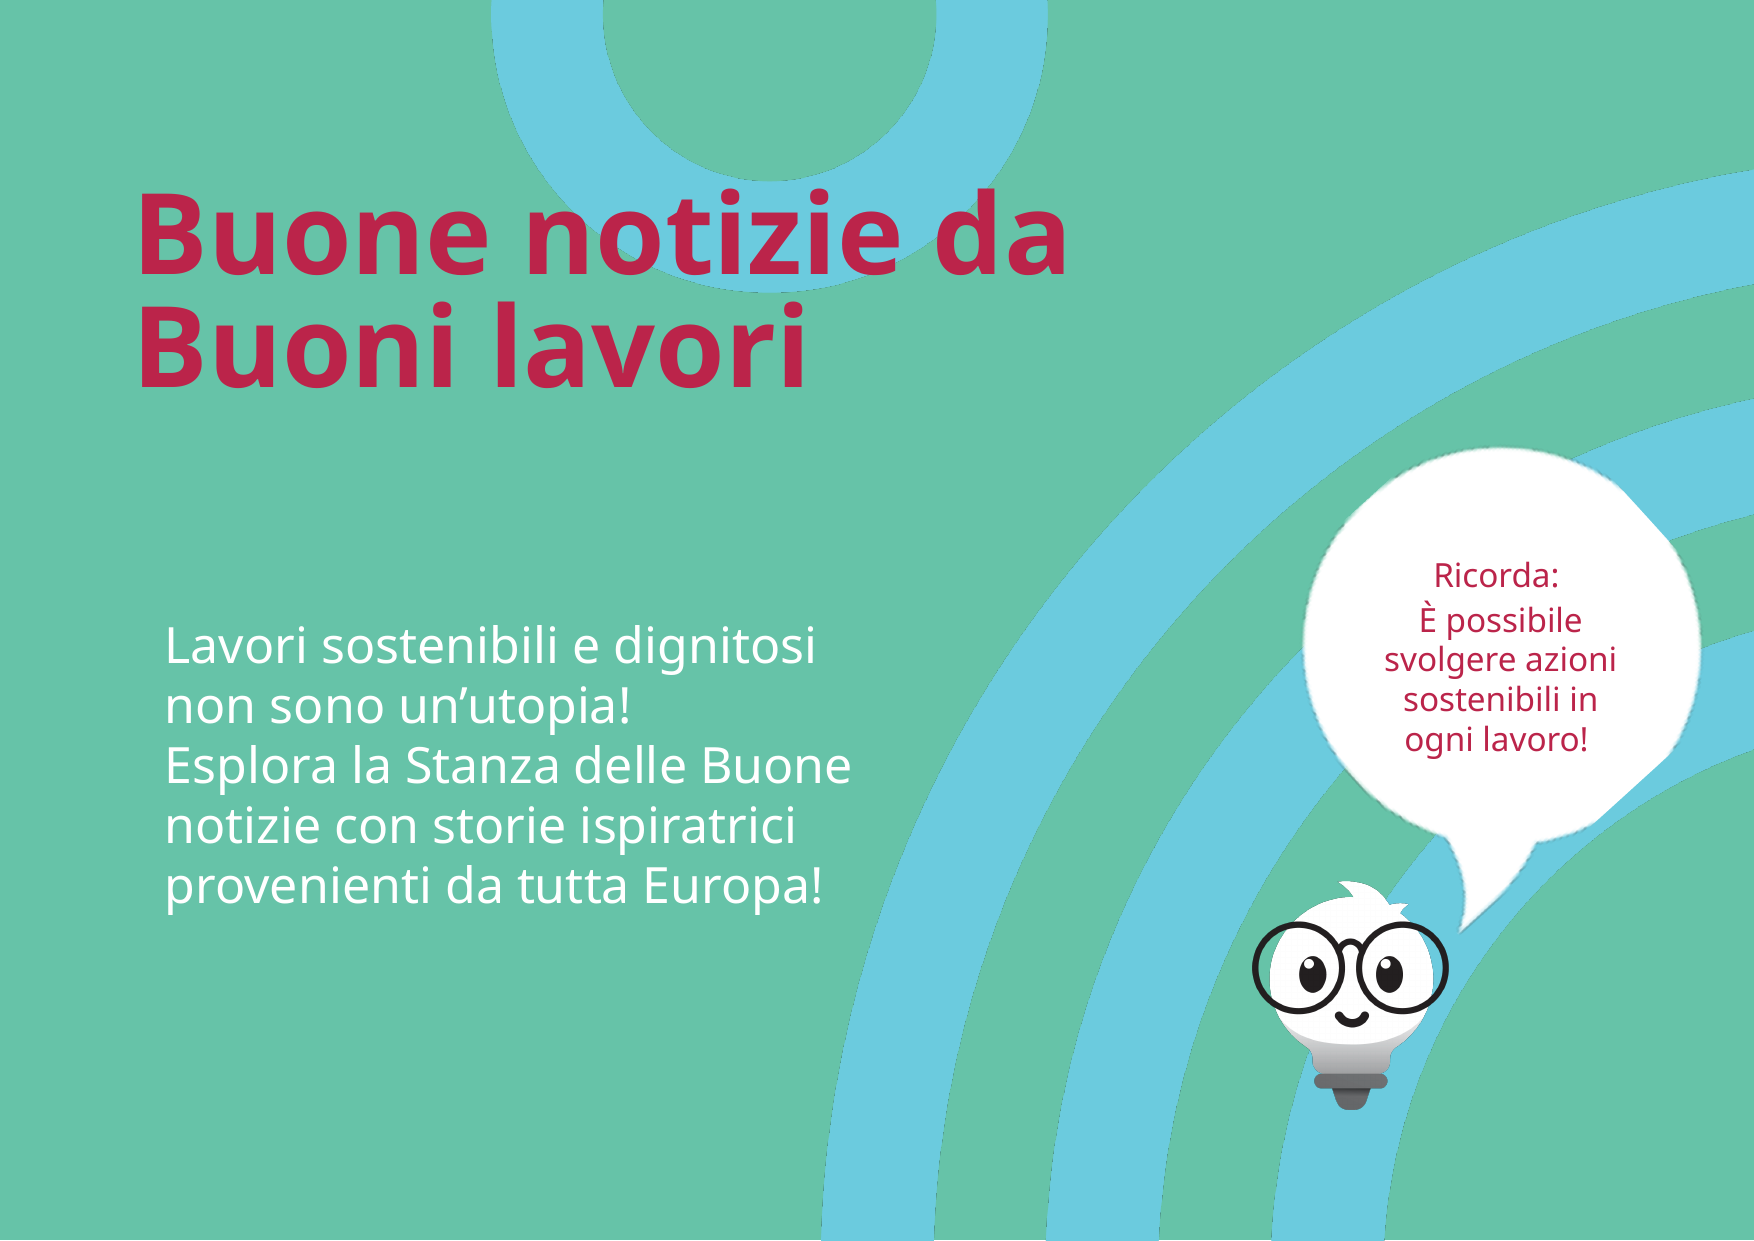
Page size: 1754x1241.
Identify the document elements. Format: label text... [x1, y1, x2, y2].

text_box Buone notizie da Buoni lavori [118, 177, 820, 417]
picture [491, 0, 1754, 1241]
text_box Lavori sostenibili e dignitosi non sono un’utopia! Esplora la Stanza delle Buone notizie con storie ispiratrici provenienti da tutta Europa! [150, 606, 820, 922]
